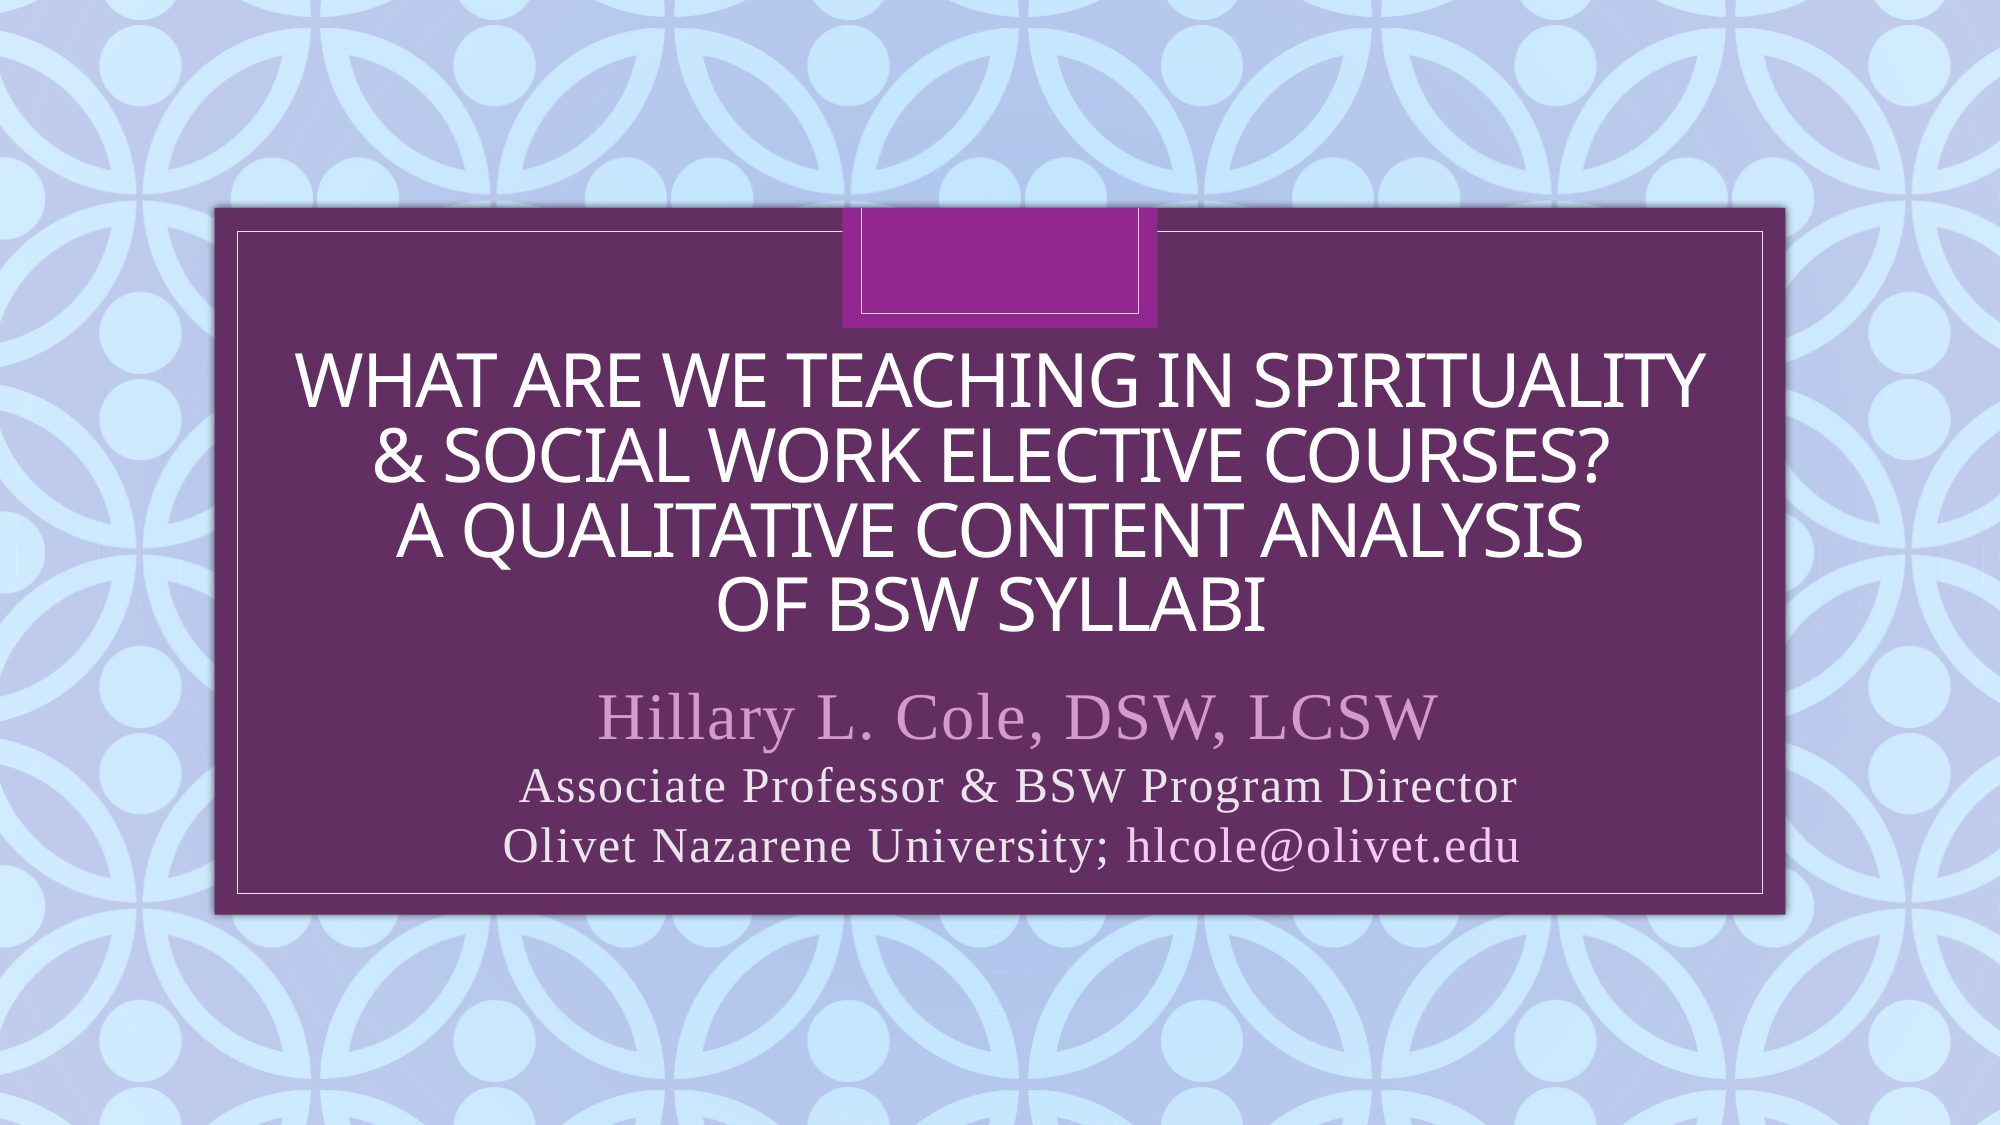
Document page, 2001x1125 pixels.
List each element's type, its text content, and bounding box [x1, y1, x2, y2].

title What Are We Teaching in Spirituality & Social Work Elective Courses? A Qualitative Content Analysis of BSW Syllabi [256, 330, 1744, 665]
subtitle Hillary L. Cole, DSW, LCSW Associate Professor & BSW Program Director Olivet Nazarene University; hlcole@olivet.edu [256, 665, 1782, 904]
